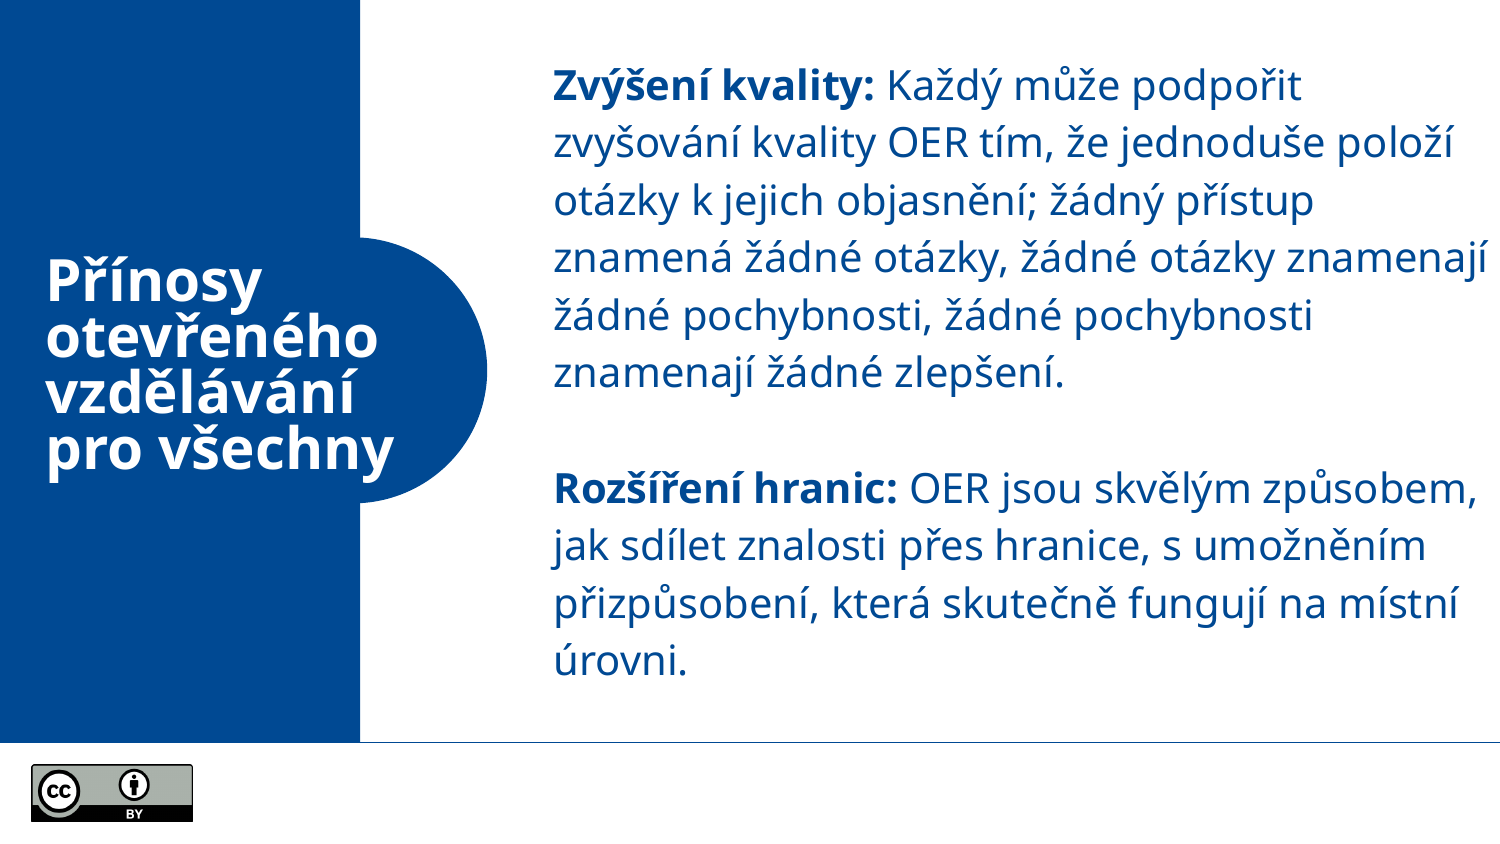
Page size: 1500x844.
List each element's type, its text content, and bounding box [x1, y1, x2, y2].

text_box [0, 0, 361, 742]
text_box [308, 496, 397, 504]
text_box [0, 750, 1500, 844]
text_box Zvýšení kvality: Každý může podpořit zvyšování kvality OER tím, že jednoduše položí otázky k jejich objasnění; žádný přístup znamená žádné otázky, žádné otázky znamenají žádné pochybnosti, žádné pochybnosti znamenají žádné zlepšení. Rozšíření hranic: OER jsou skvělým způsobem, jak sdílet znalosti přes hranice, s umožněním přizpůsobení, která skutečně fungují na místní úrovni. [538, 36, 1500, 699]
picture [31, 764, 193, 822]
text_box Přínosy otevřeného vzdělávání pro všechny [30, 242, 436, 496]
text_box [317, 237, 389, 242]
text_box [436, 265, 488, 475]
